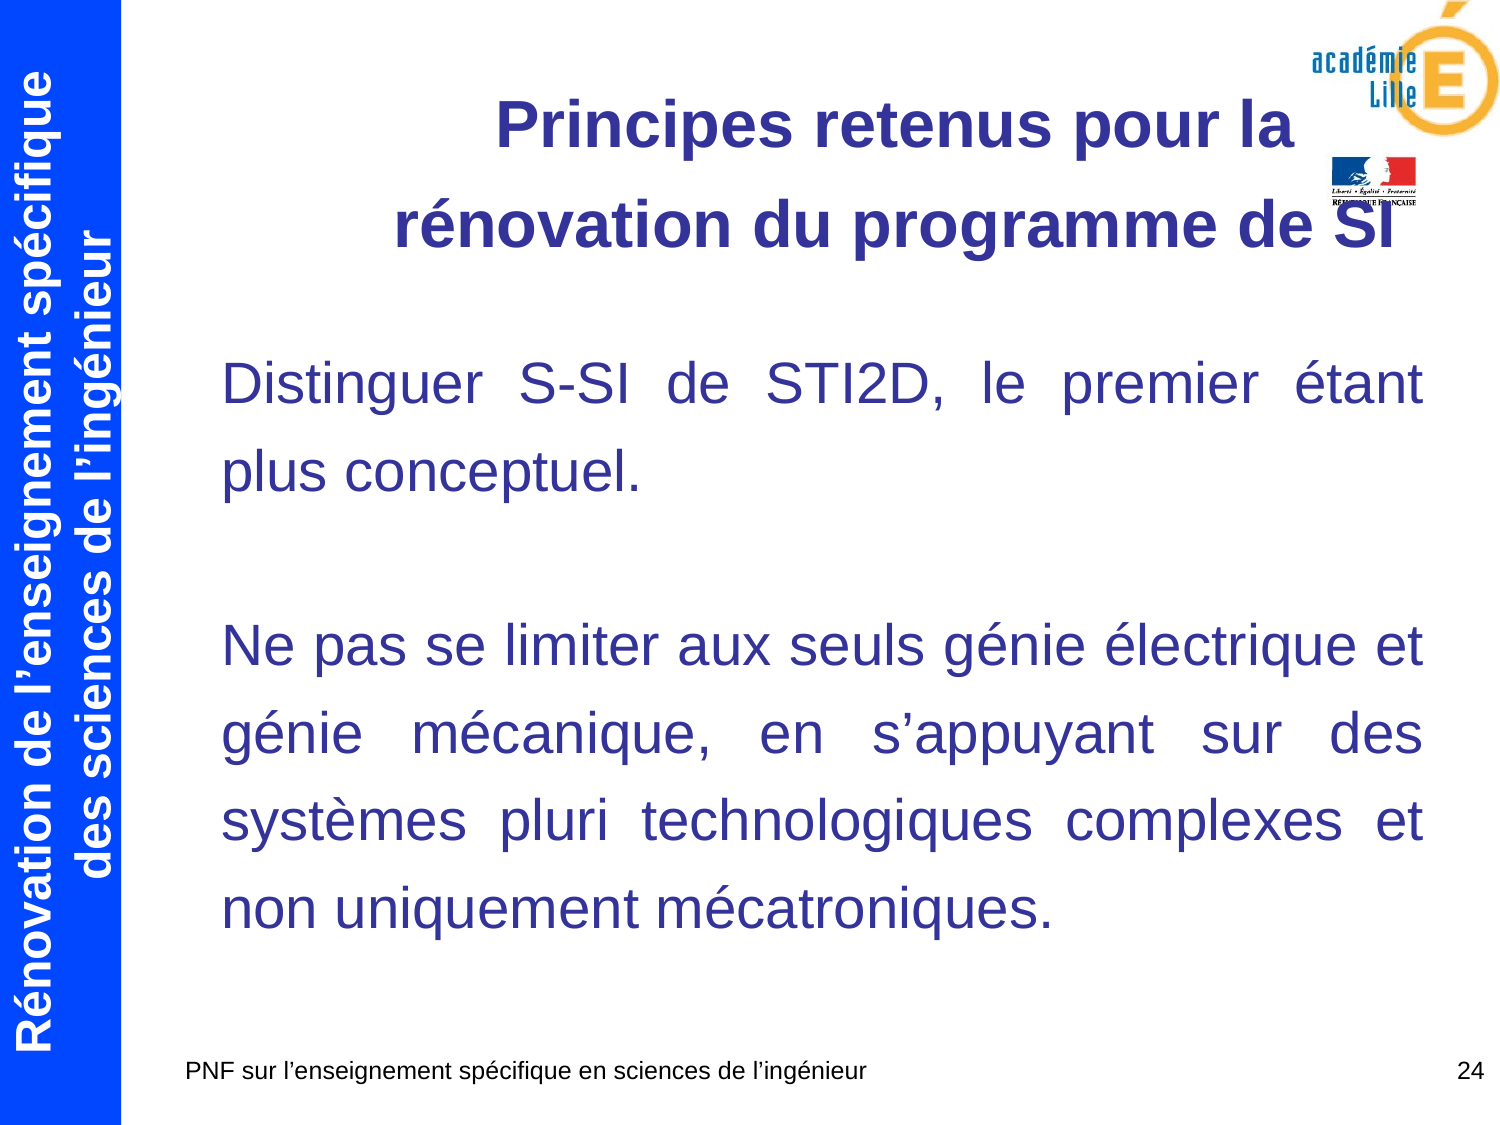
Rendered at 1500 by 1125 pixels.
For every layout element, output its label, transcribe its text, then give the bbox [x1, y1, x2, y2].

picture [1312, 0, 1500, 206]
text_box Distinguer S-SI de STI2D, le premier étant plus conceptuel. Ne pas se limiter aux seuls génie électrique et génie mécanique, en s’appuyant sur des systèmes pluri technologiques complexes et non uniquement mécatroniques. [206, 320, 1441, 948]
footer PNF sur l’enseignement spécifique en sciences de l’ingénieur [115, 1046, 938, 1125]
slide_number 24 [1149, 1046, 1500, 1125]
text_box Principes retenus pour la rénovation du programme de SI [339, 53, 1450, 268]
